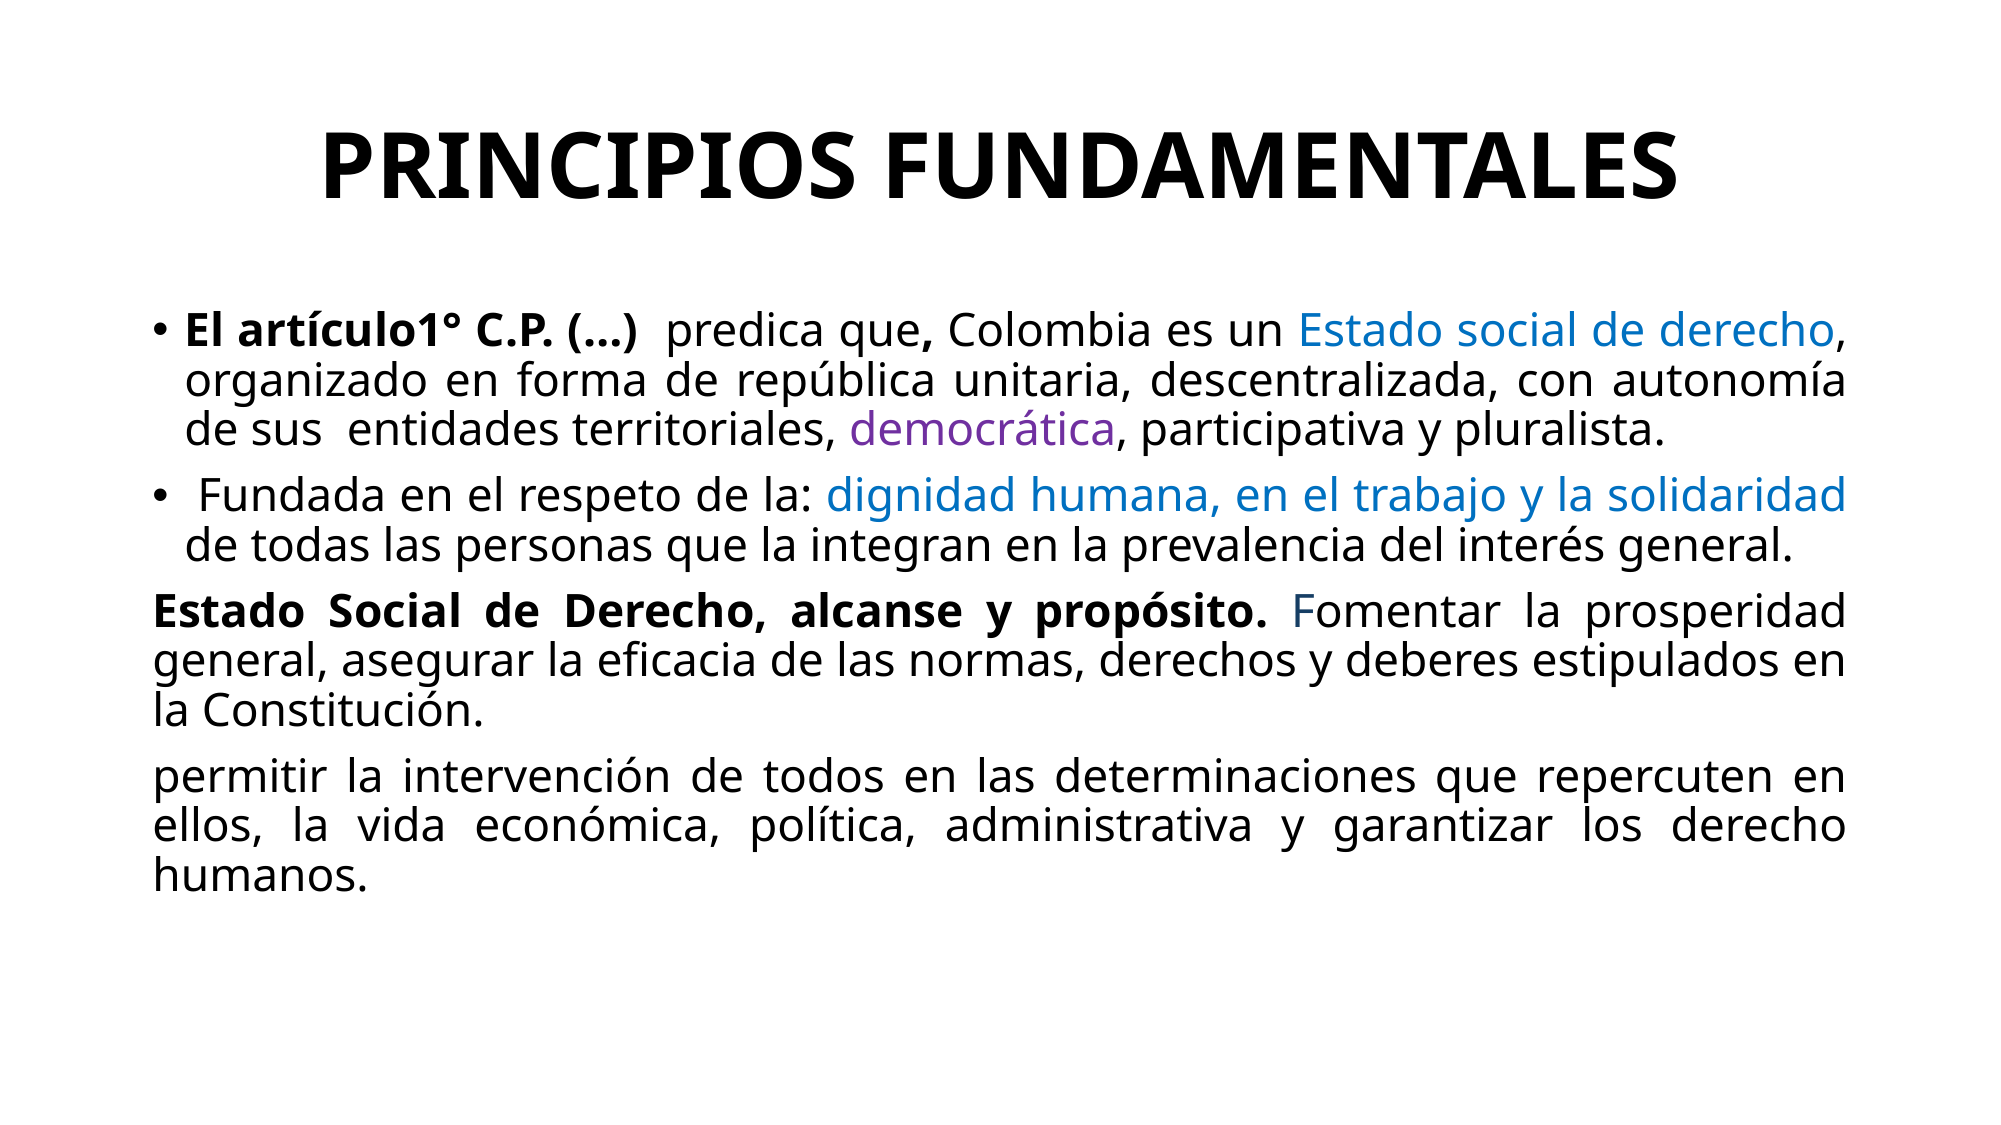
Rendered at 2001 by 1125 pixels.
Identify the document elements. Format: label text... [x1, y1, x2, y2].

title PRINCIPIOS FUNDAMENTALES [137, 59, 1863, 278]
list El artículo1° C.P. (…) predica que, Colombia es un Estado social de derecho, organizado en forma de república unitaria, descentralizada, con autonomía de sus entidades territoriales, democrática, participativa y pluralista. Fundada en el respeto de la: dignidad humana, en el trabajo y la solidaridad de todas las personas que la integran en la prevalencia del interés general. Estado Social de Derecho, alcanse y propósito. Fomentar la prosperidad general, asegurar la eficacia de las normas, derechos y deberes estipulados en la Constitución. permitir la intervención de todos en las determinaciones que repercuten en ellos, la vida económica, política, administrativa y garantizar los derecho humanos. [137, 299, 1863, 1014]
